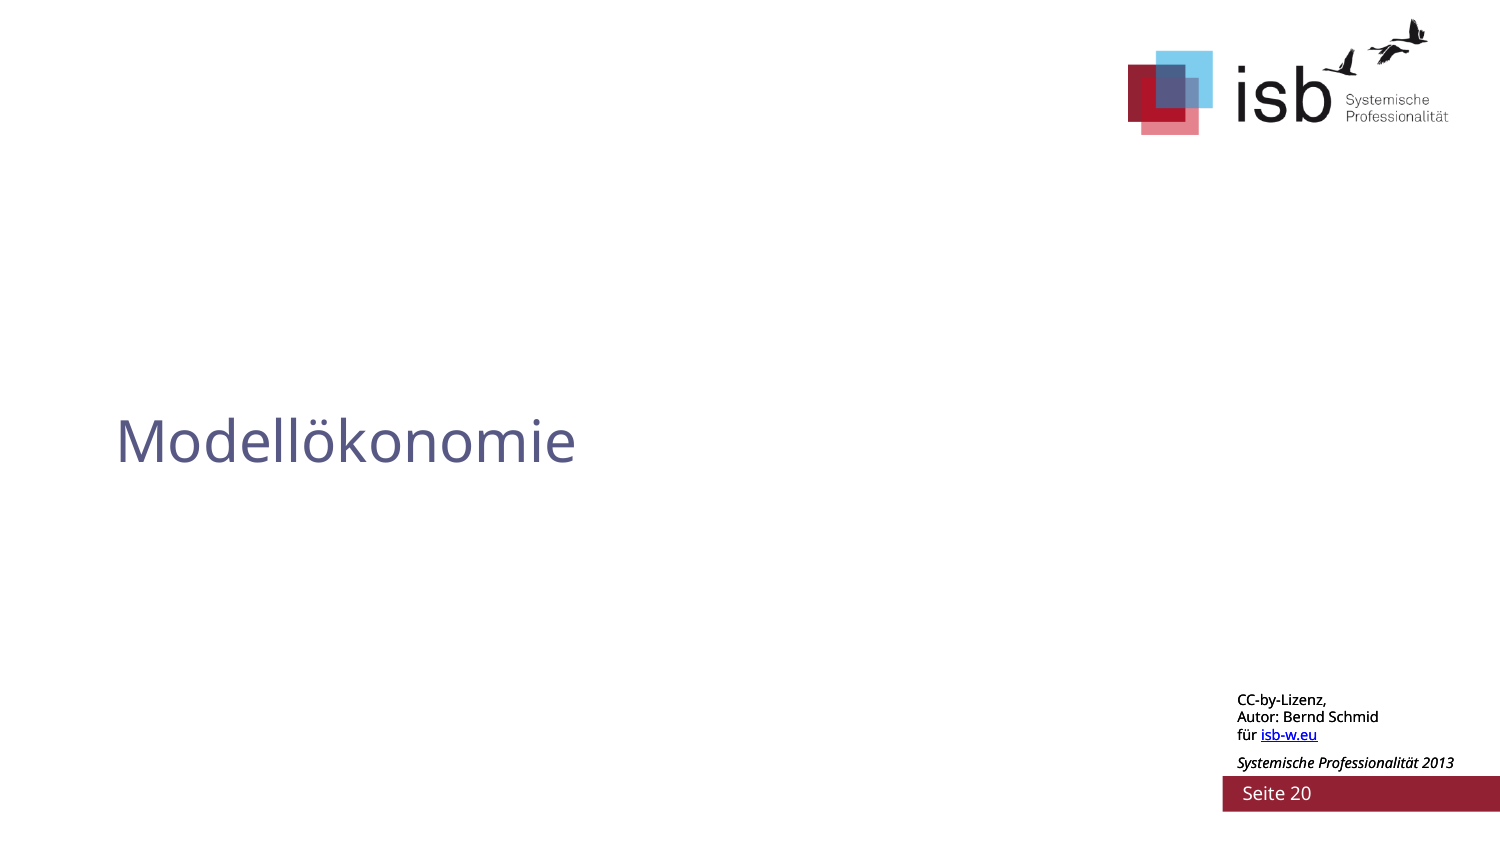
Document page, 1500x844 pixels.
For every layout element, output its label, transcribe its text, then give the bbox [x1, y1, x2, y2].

picture [1128, 14, 1461, 139]
text_box CC-by-Lizenz, Autor: Bernd Schmid für isb-w.eu Systemische Professionalität 2013 [1222, 543, 1500, 844]
title Modellökonomie [100, 67, 1223, 812]
